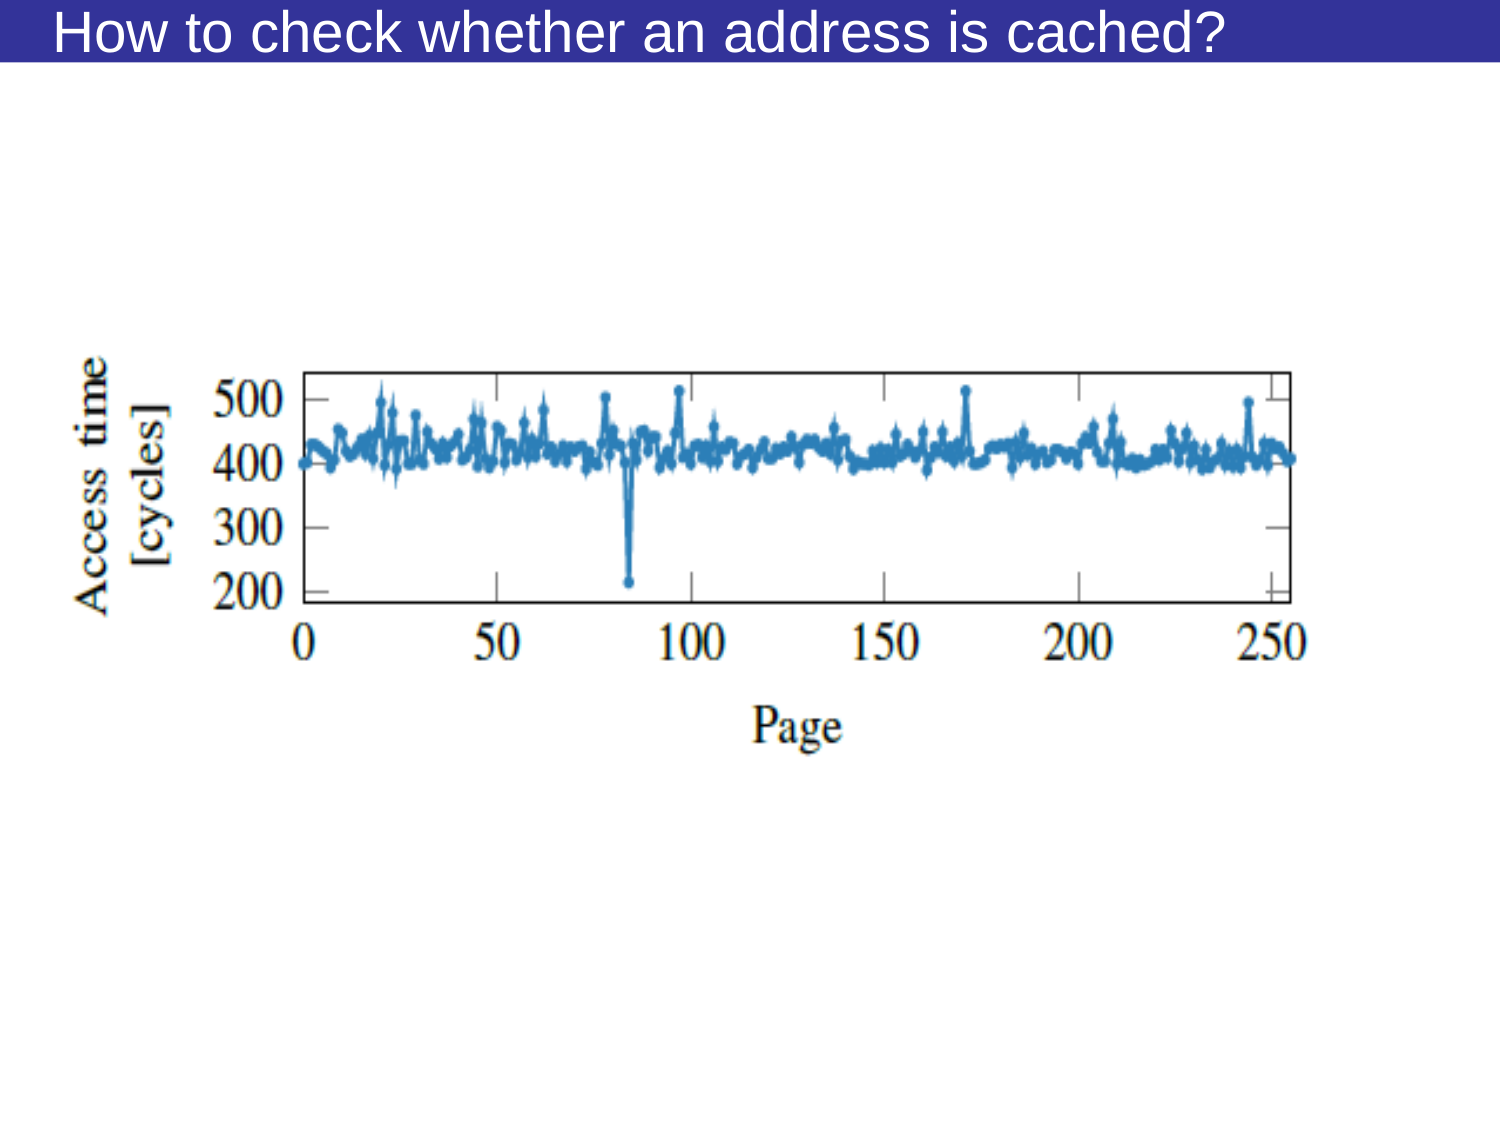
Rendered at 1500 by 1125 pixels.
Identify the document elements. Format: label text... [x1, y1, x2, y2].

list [49, 287, 1363, 763]
title How to check whether an address is cached? [37, 7, 1426, 51]
